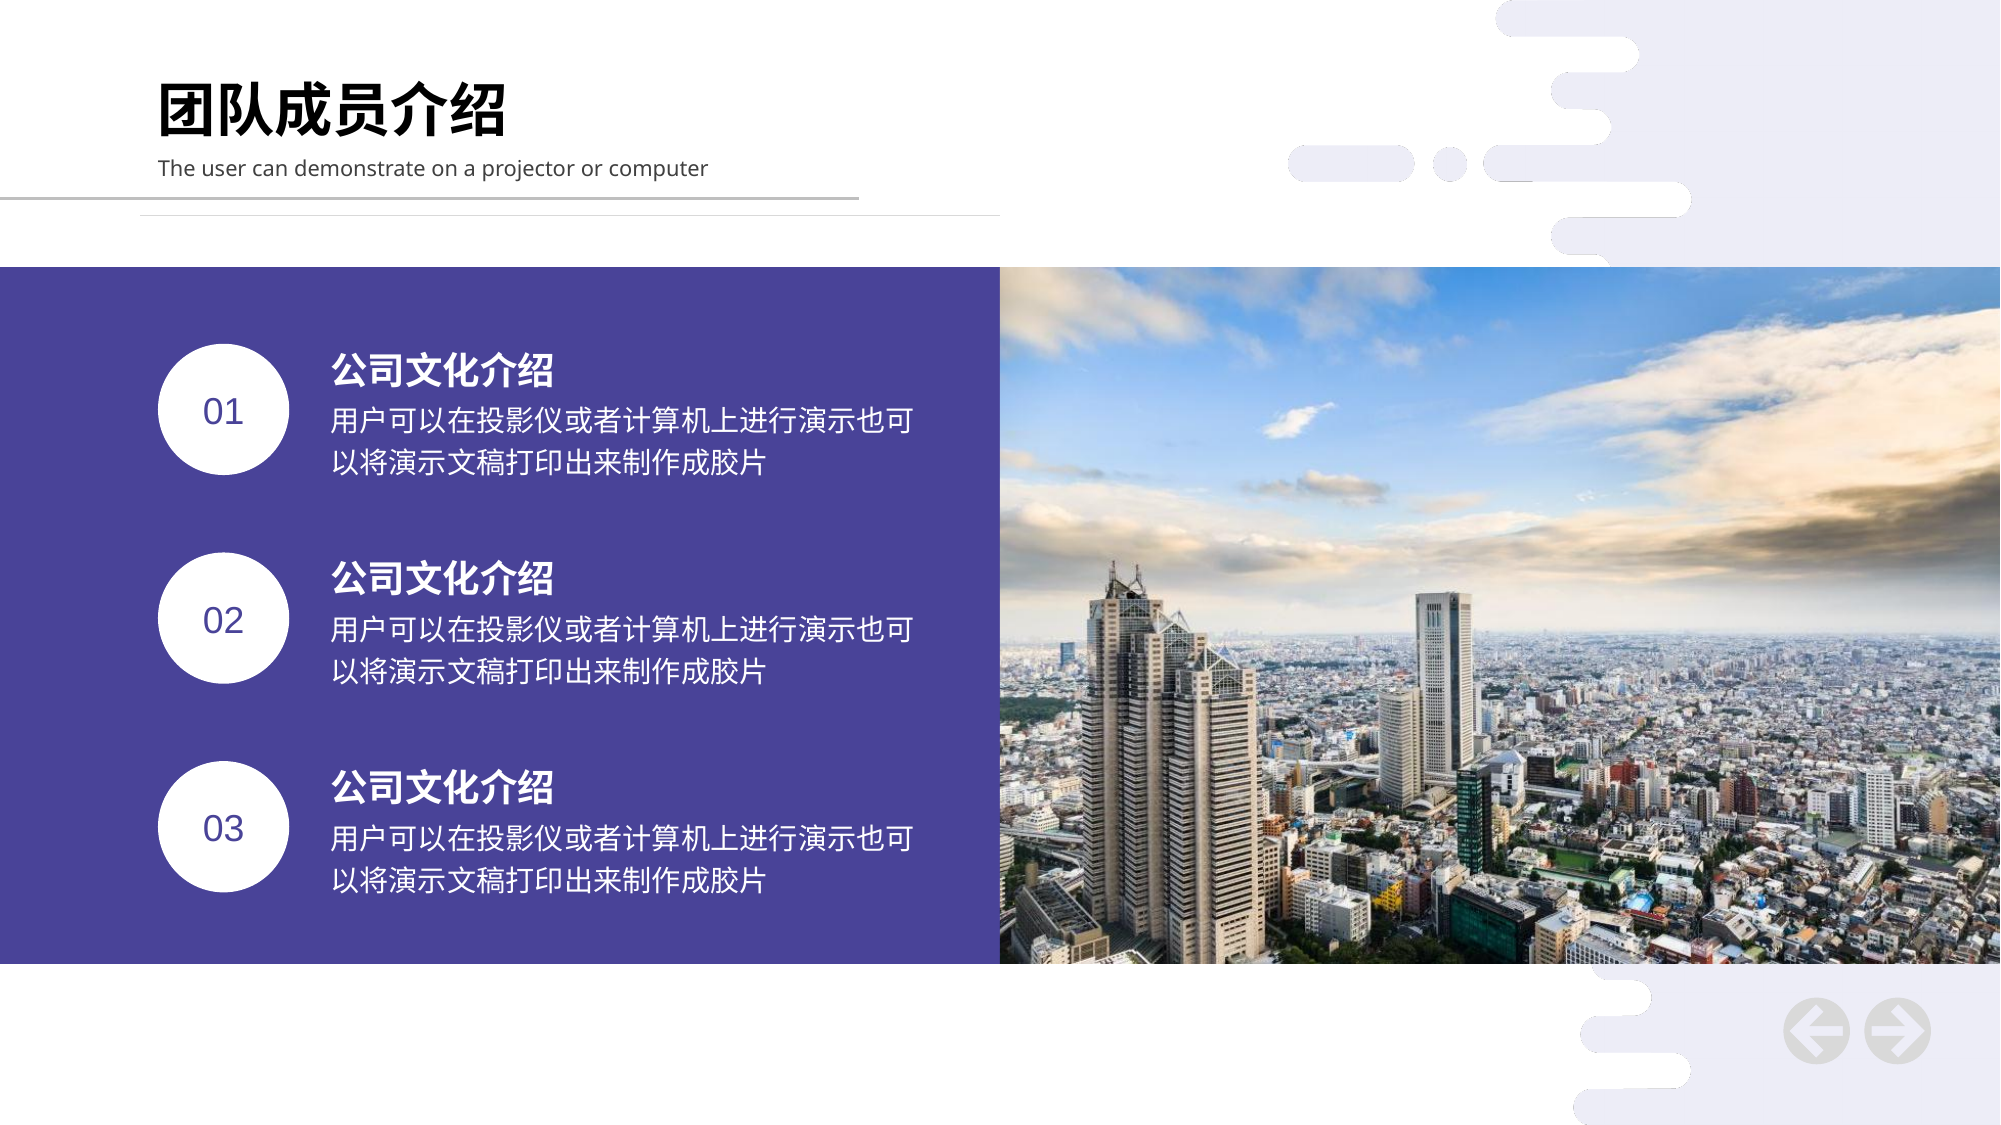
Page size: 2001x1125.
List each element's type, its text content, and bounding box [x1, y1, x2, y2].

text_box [315, 747, 934, 906]
picture [999, 0, 2000, 1125]
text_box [315, 539, 934, 697]
text_box 01 [156, 342, 291, 477]
text_box The user can demonstrate on a projector or computer [143, 143, 797, 188]
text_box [315, 330, 934, 489]
text_box 团队成员介绍 [143, 65, 700, 143]
text_box 02 [156, 551, 291, 685]
text_box [0, 266, 1001, 965]
text_box 03 [156, 760, 291, 894]
